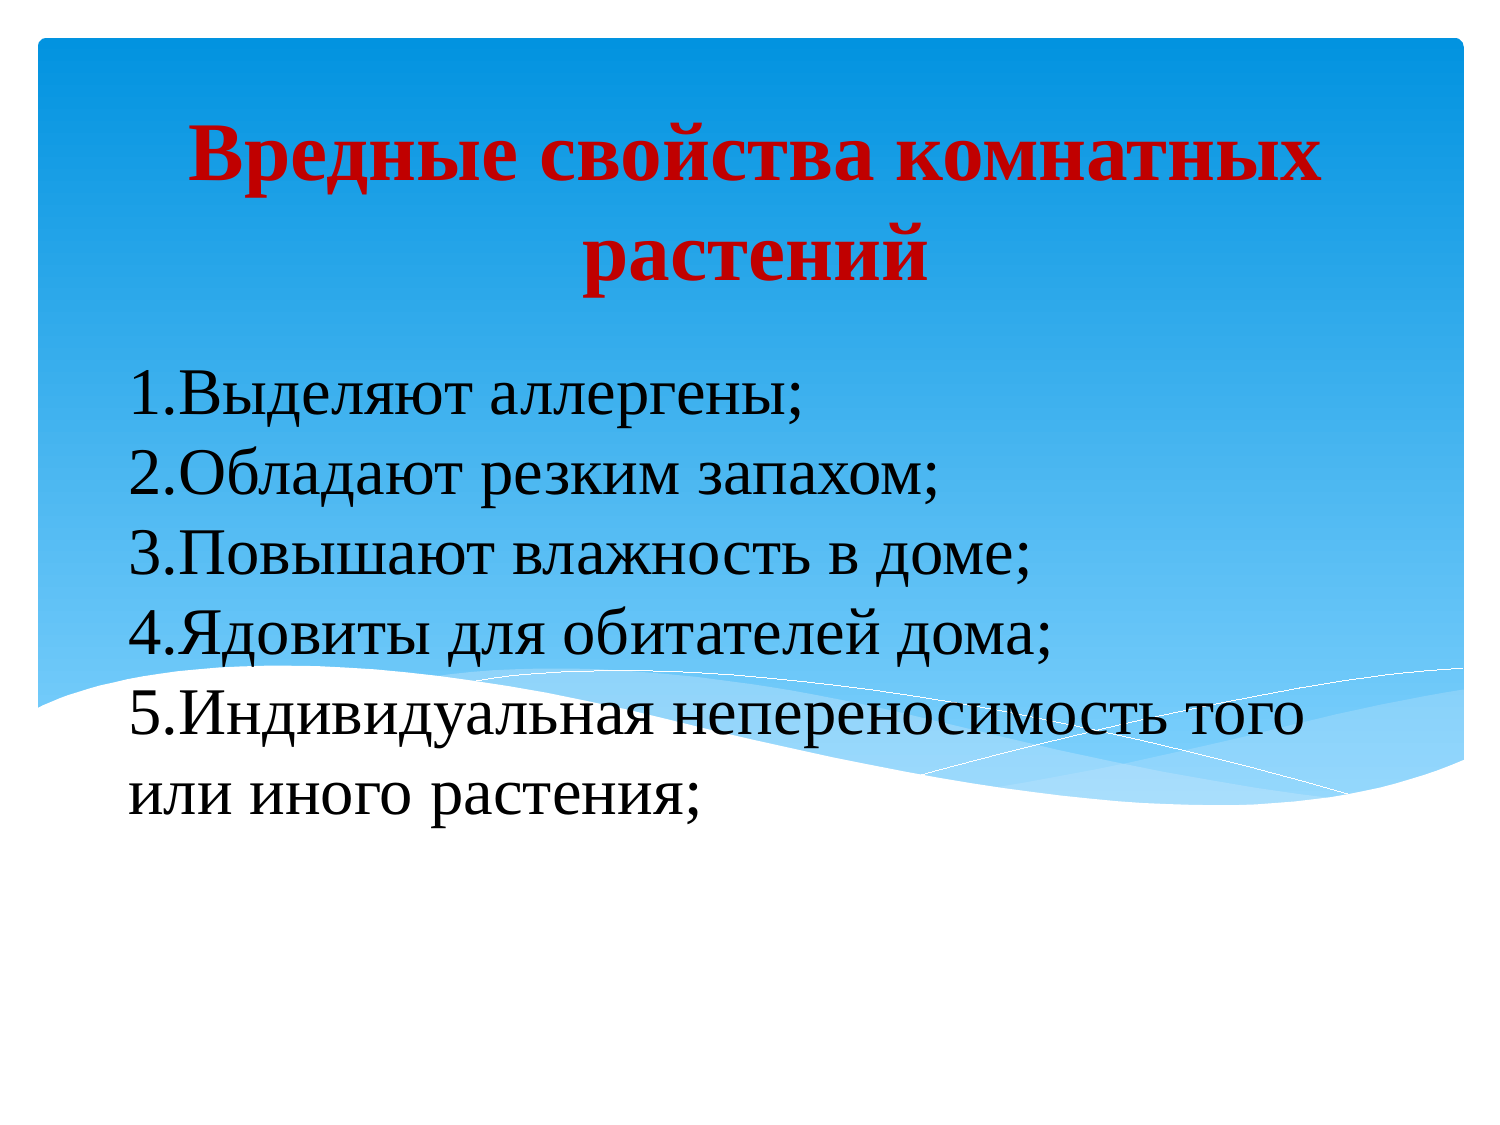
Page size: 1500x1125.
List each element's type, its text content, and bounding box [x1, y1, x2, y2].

list Вредные свойства комнатных растений [117, 58, 1395, 305]
title 1.Выделяют аллергены; 2.Обладают резким запахом; 3.Повышают влажность в доме; 4.Ядовиты для обитателей дома; 5.Индивидуальная непереносимость того или иного растения; [113, 339, 1389, 1008]
